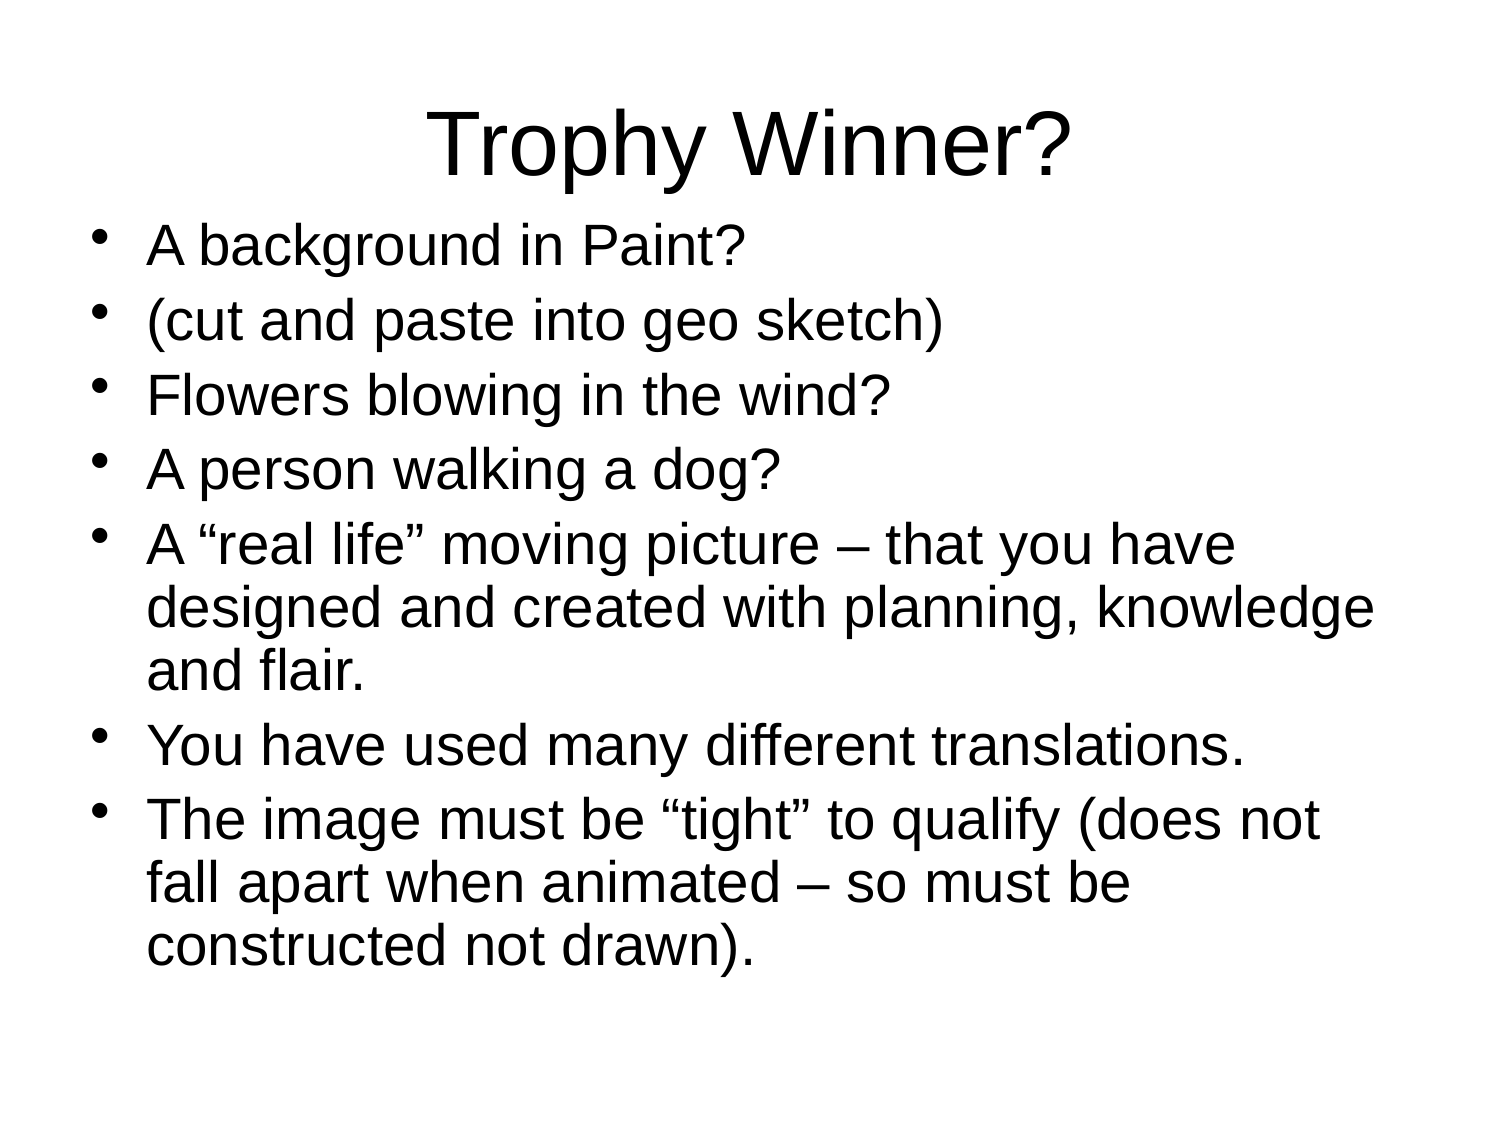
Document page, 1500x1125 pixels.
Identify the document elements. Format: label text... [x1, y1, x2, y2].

list A background in Paint? (cut and paste into geo sketch) Flowers blowing in the wind? A person walking a dog? A “real life” moving picture – that you have designed and created with planning, knowledge and flair. You have used many different translations. The image must be “tight” to qualify (does not fall apart when animated – so must be constructed not drawn). [74, 207, 1426, 1006]
title Trophy Winner? [74, 44, 1426, 207]
